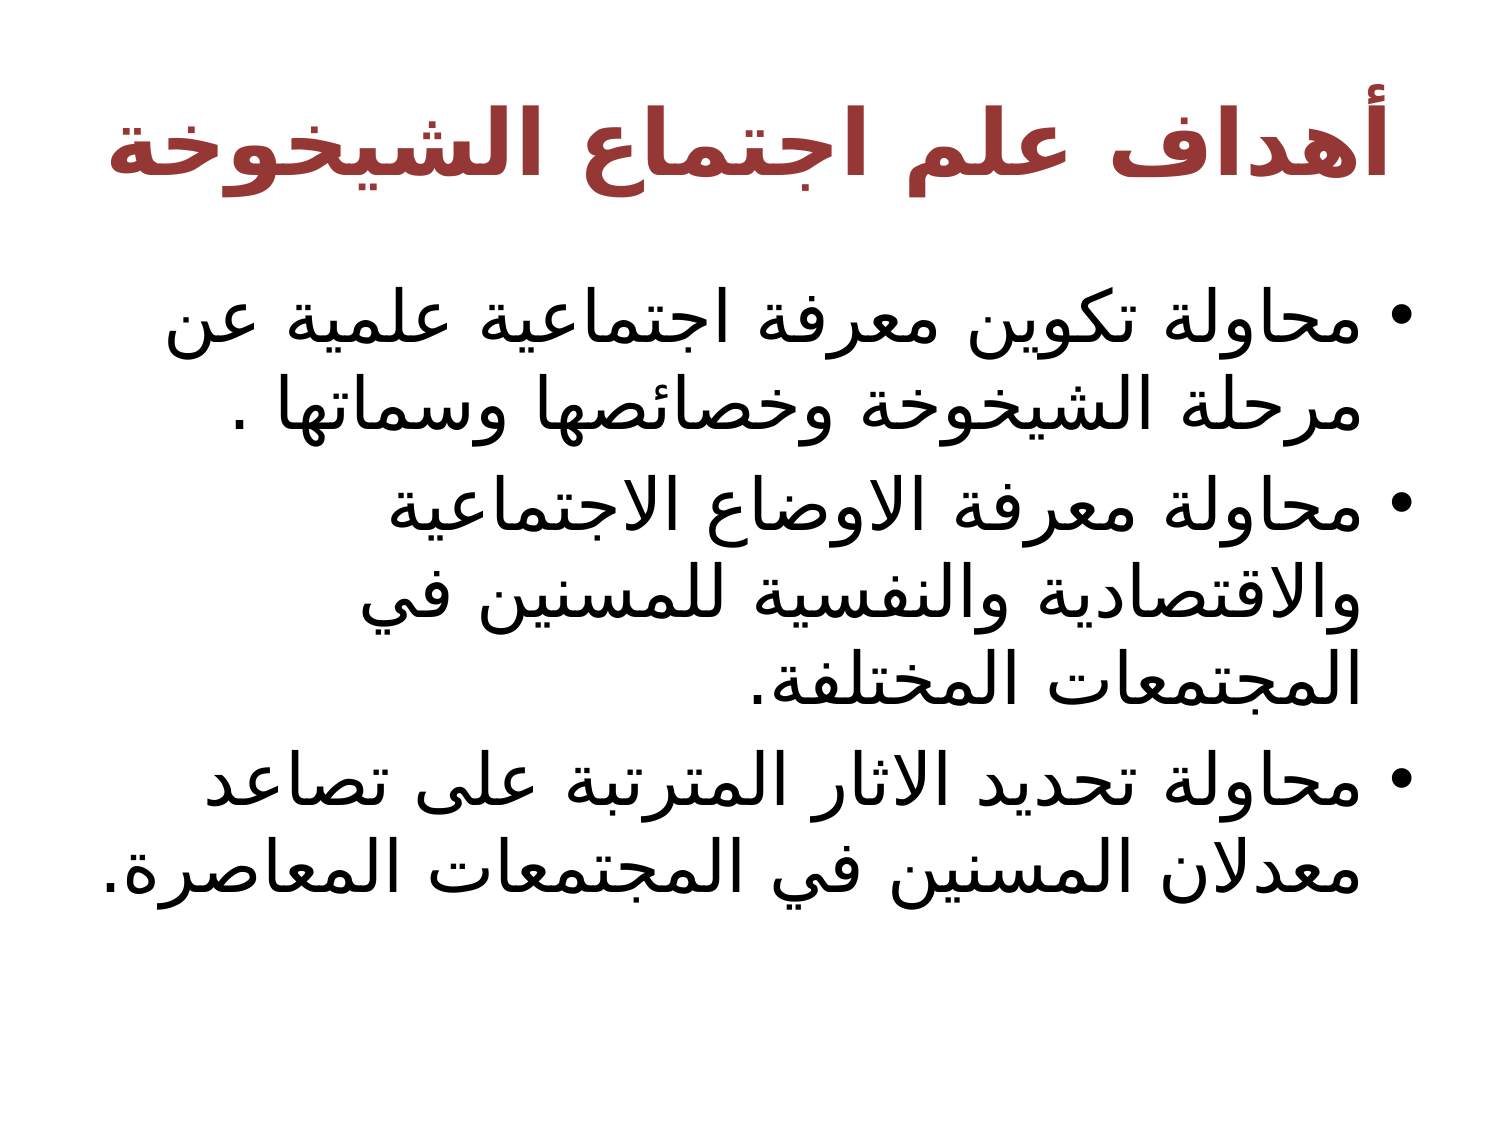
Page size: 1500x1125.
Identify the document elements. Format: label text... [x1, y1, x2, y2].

list محاولة تكوين معرفة اجتماعية علمية عن مرحلة الشيخوخة وخصائصها وسماتها . محاولة معرفة الاوضاع الاجتماعية والاقتصادية والنفسية للمسنين في المجتمعات المختلفة. محاولة تحديد الاثار المترتبة على تصاعد معدلان المسنين في المجتمعات المعاصرة. [75, 262, 1425, 1005]
title أهداف علم اجتماع الشيخوخة [75, 45, 1425, 233]
